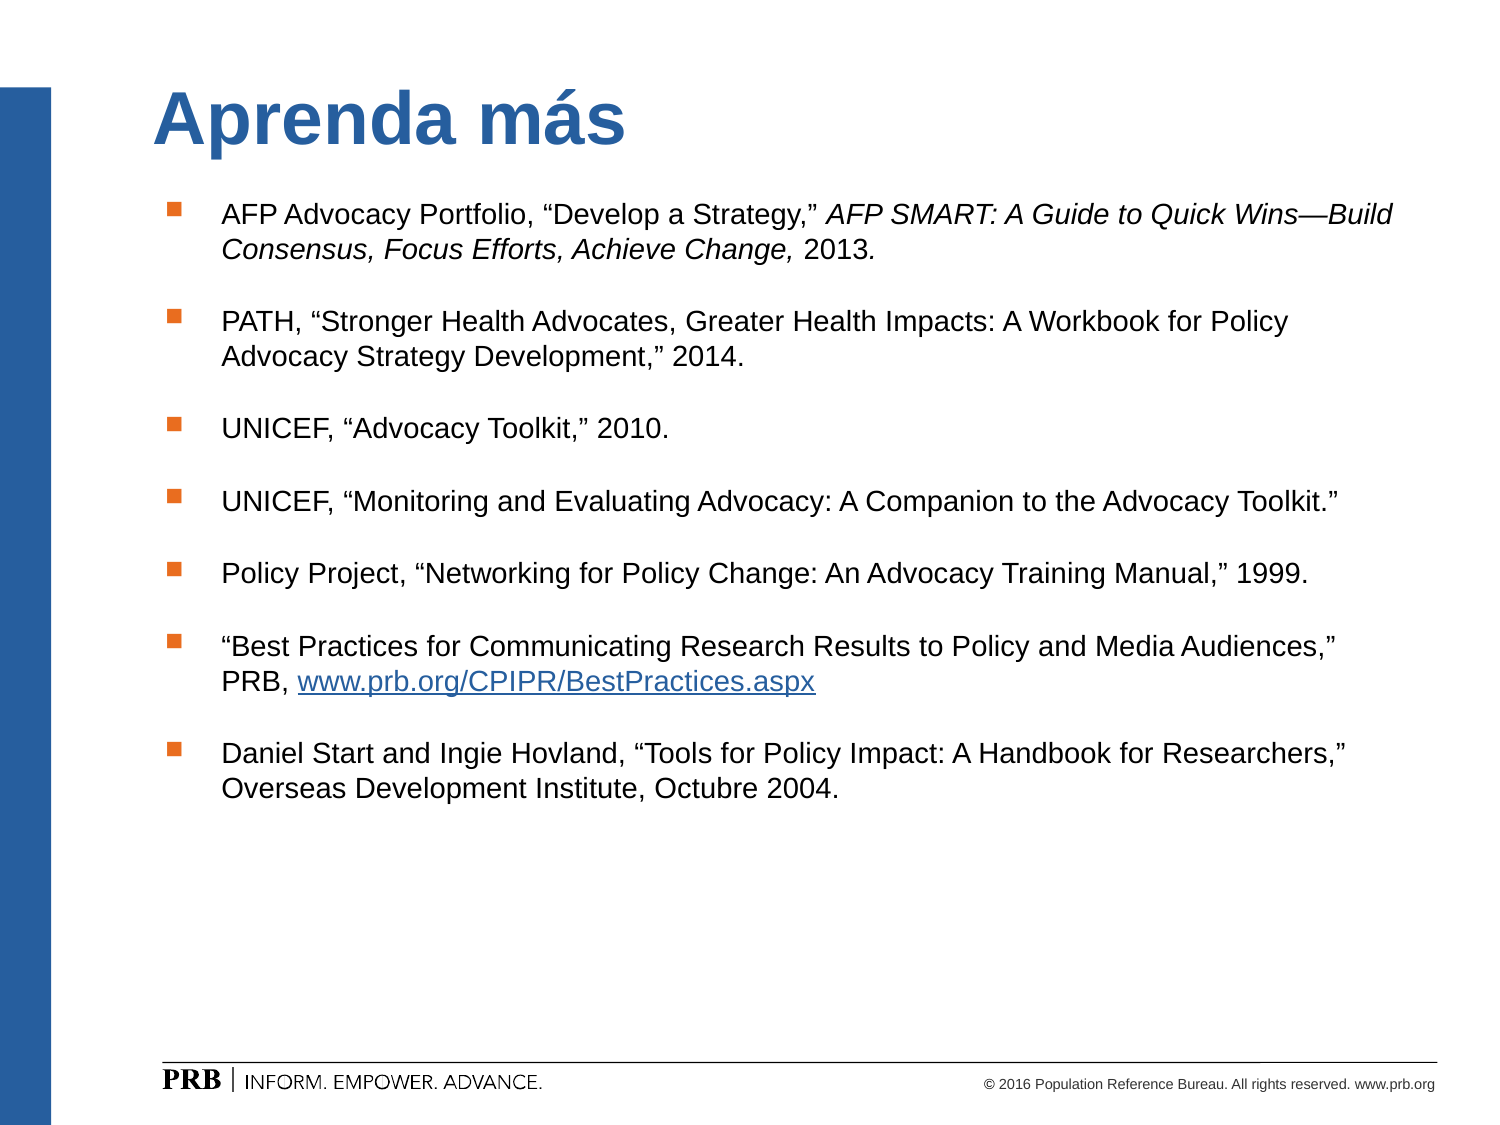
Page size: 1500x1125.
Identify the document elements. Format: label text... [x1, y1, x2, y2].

title Aprenda más [137, 62, 1407, 225]
list AFP Advocacy Portfolio, “Develop a Strategy,” AFP SMART: A Guide to Quick Wins—Build Consensus, Focus Efforts, Achieve Change, 2013. PATH, “Stronger Health Advocates, Greater Health Impacts: A Workbook for Policy Advocacy Strategy Development,” 2014. UNICEF, “Advocacy Toolkit,” 2010. UNICEF, “Monitoring and Evaluating Advocacy: A Companion to the Advocacy Toolkit.” Policy Project, “Networking for Policy Change: An Advocacy Training Manual,” 1999. “Best Practices for Communicating Research Results to Policy and Media Audiences,” PRB, www.prb.org/CPIPR/BestPractices.aspx Daniel Start and Ingie Hovland, “Tools for Policy Impact: A Handbook for Researchers,” Overseas Development Institute, Octubre 2004. [150, 187, 1418, 1125]
